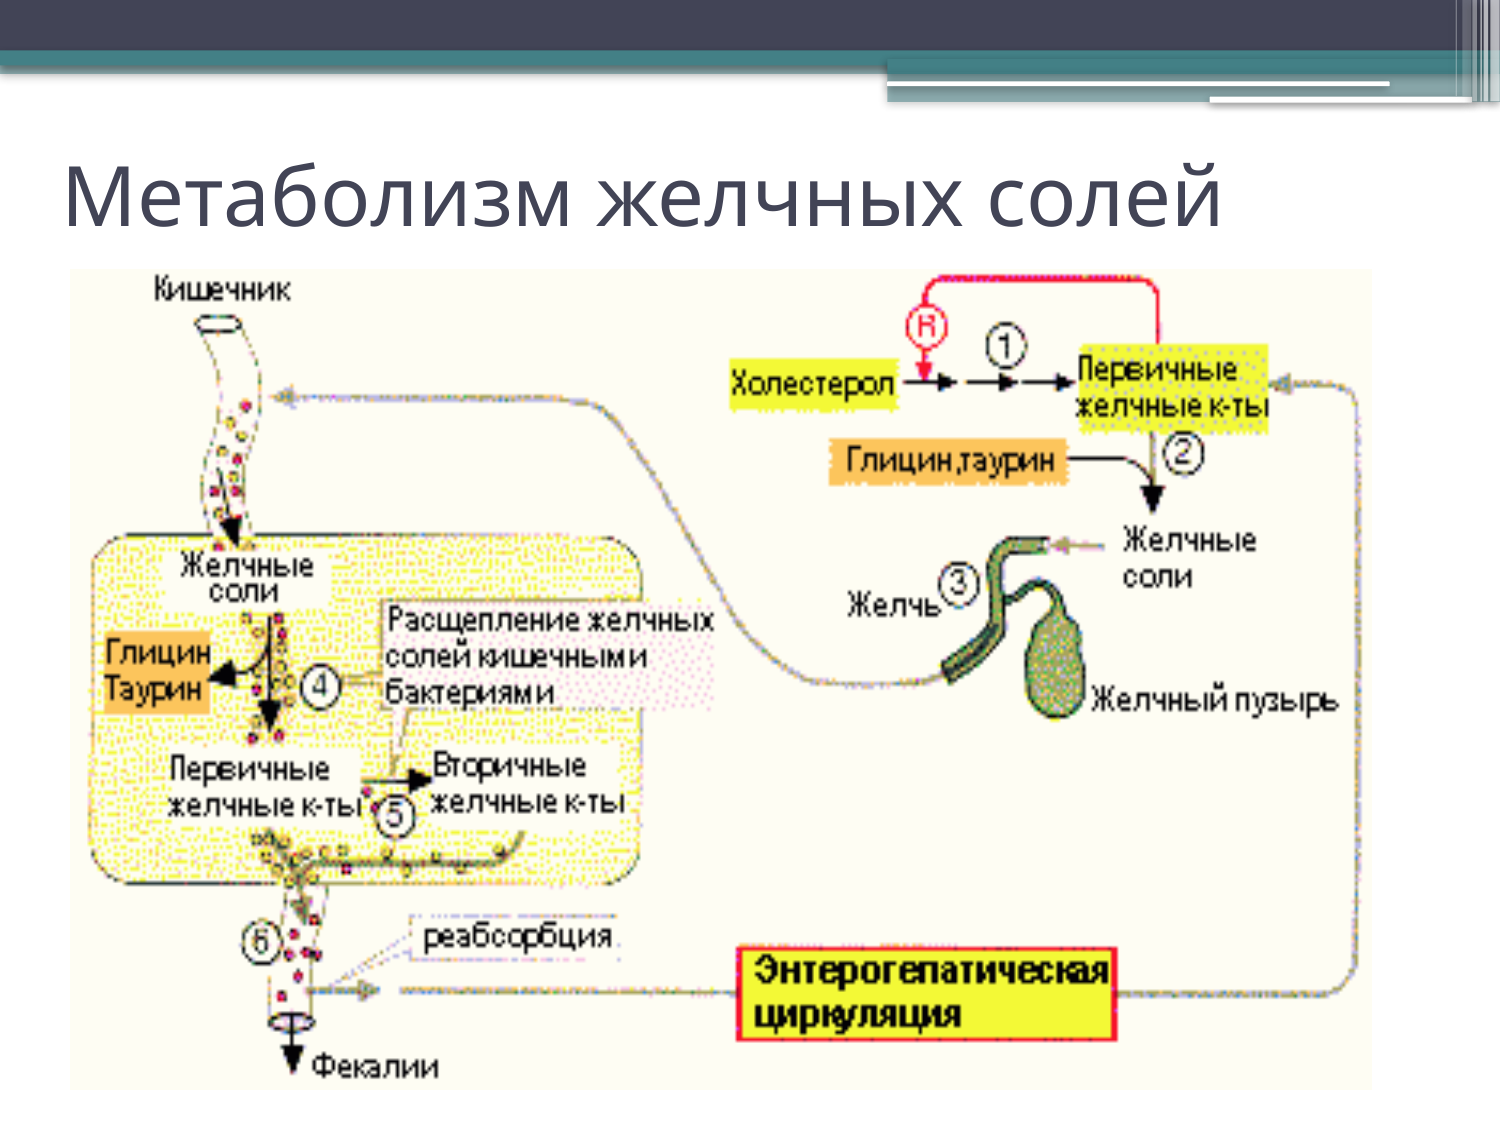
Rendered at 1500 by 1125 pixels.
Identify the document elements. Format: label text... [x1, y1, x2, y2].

picture [70, 269, 1372, 1091]
title Метаболизм желчных солей [46, 105, 1398, 281]
